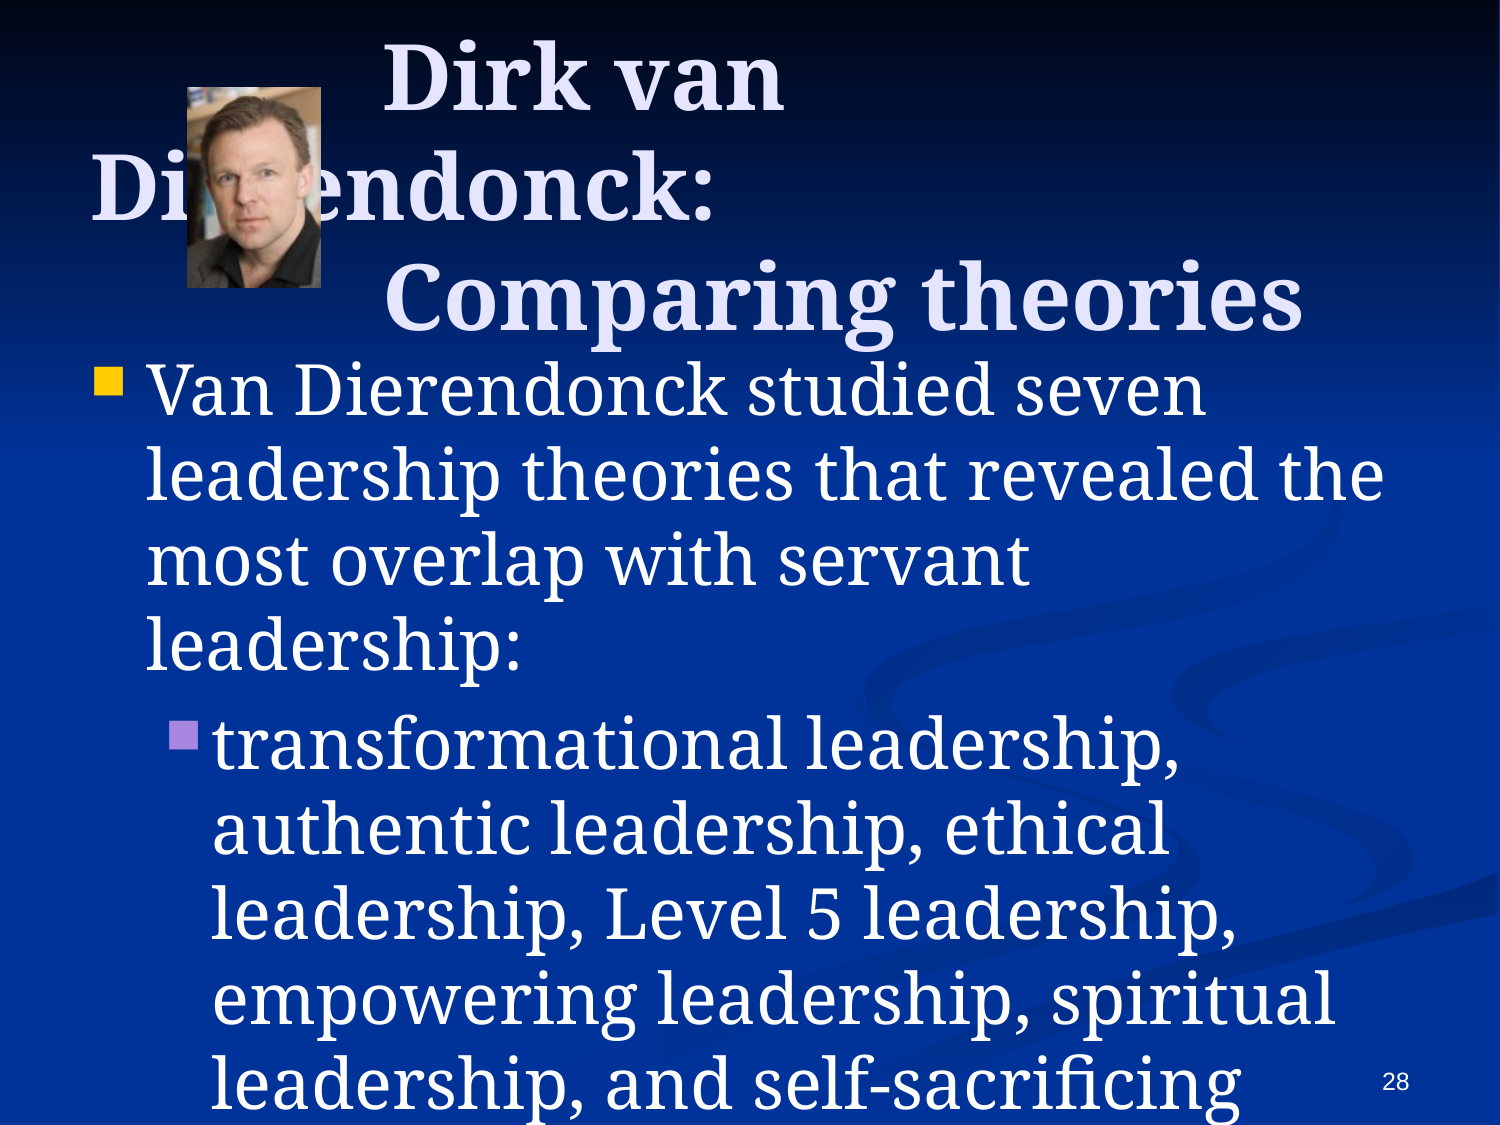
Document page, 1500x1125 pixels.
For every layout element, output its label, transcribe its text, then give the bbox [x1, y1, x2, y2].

picture [187, 87, 321, 288]
list Van Dierendonck studied seven leadership theories that revealed the most overlap with servant leadership: transformational leadership, authentic leadership, ethical leadership, Level 5 leadership, empowering leadership, spiritual leadership, and self-sacrificing leadership. [74, 337, 1426, 1031]
title Dirk van Dierendonck: Comparing theories [74, 74, 1426, 293]
slide_number 28 [1074, 1024, 1426, 1104]
